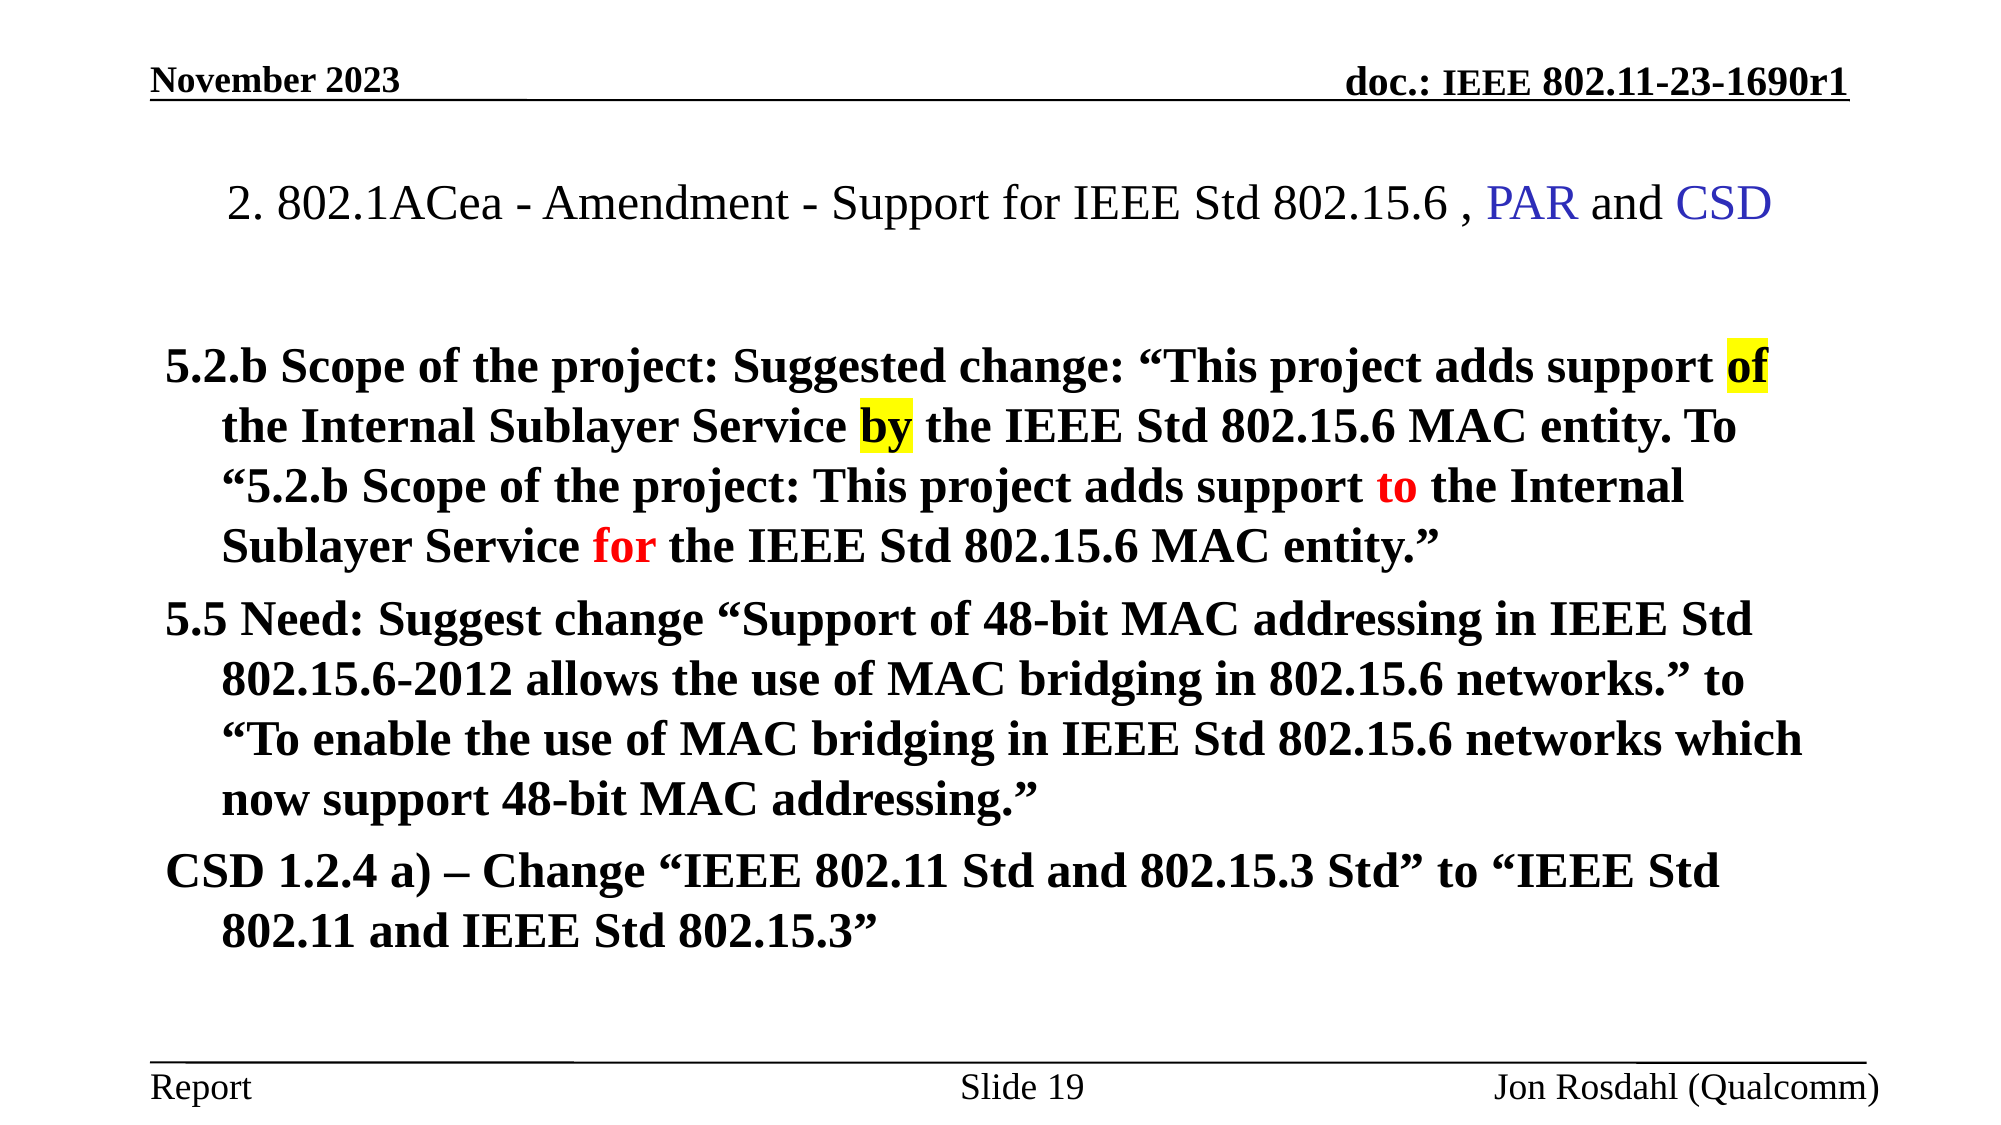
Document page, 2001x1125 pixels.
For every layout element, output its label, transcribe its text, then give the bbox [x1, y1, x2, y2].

list 5.2.b Scope of the project: Suggested change: “This project adds support of the Internal Sublayer Service by the IEEE Std 802.15.6 MAC entity. To “5.2.b Scope of the project: This project adds support to the Internal Sublayer Service for the IEEE Std 802.15.6 MAC entity.” 5.5 Need: Suggest change “Support of 48-bit MAC addressing in IEEE Std 802.15.6-2012 allows the use of MAC bridging in 802.15.6 networks.” to “To enable the use of MAC bridging in IEEE Std 802.15.6 networks which now support 48-bit MAC addressing.” CSD 1.2.4 a) – Change “IEEE 802.11 Std and 802.15.3 Std” to “IEEE Std 802.11 and IEEE Std 802.15.3” [149, 324, 1850, 1000]
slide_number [149, 49, 431, 100]
title 2. 802.1ACea - Amendment - Support for IEEE Std 802.15.6 , PAR and CSD [149, 112, 1850, 288]
footer Jon Rosdahl (Qualcomm) [1436, 1061, 1881, 1108]
slide_number Slide 19 [950, 1061, 1095, 1125]
